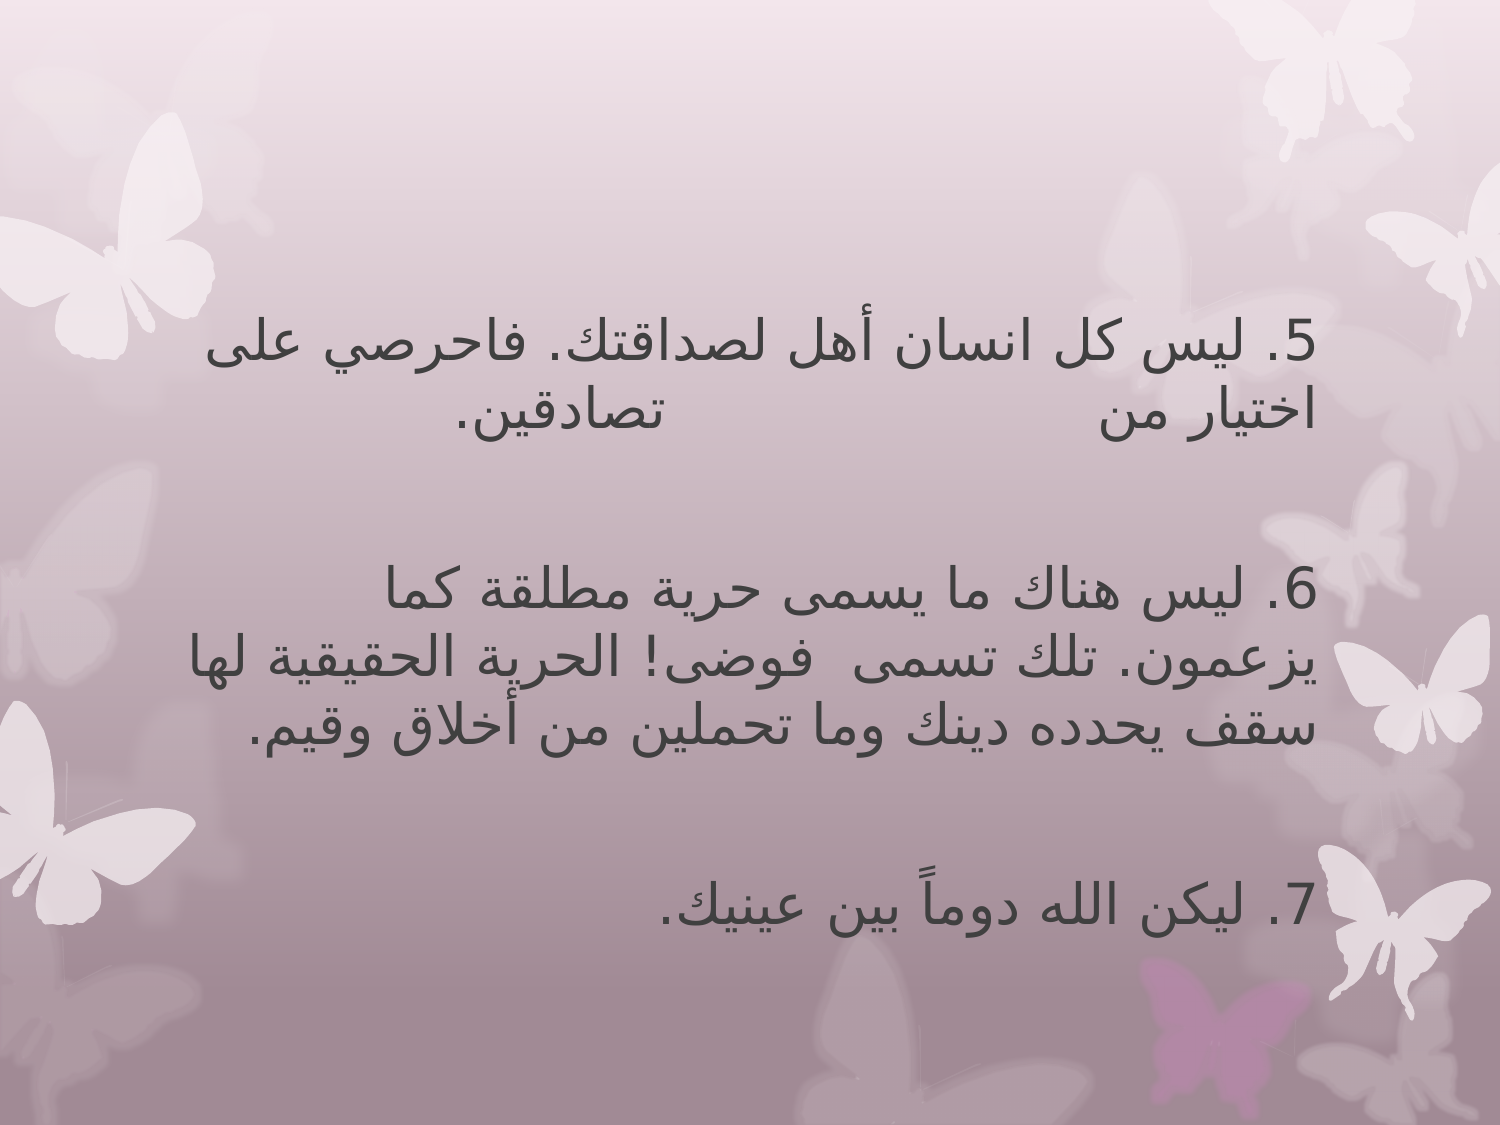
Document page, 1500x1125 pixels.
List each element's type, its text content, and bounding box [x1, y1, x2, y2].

list 5. ليس كل انسان أهل لصداقتك. فاحرصي على اختيار من تصادقين. 6. ليس هناك ما يسمى حرية مطلقة كما يزعمون. تلك تسمى فوضى! الحرية الحقيقية لها سقف يحدده دينك وما تحملين من أخلاق وقيم. 7. ليكن الله دوماً بين عينيك. [165, 296, 1335, 962]
